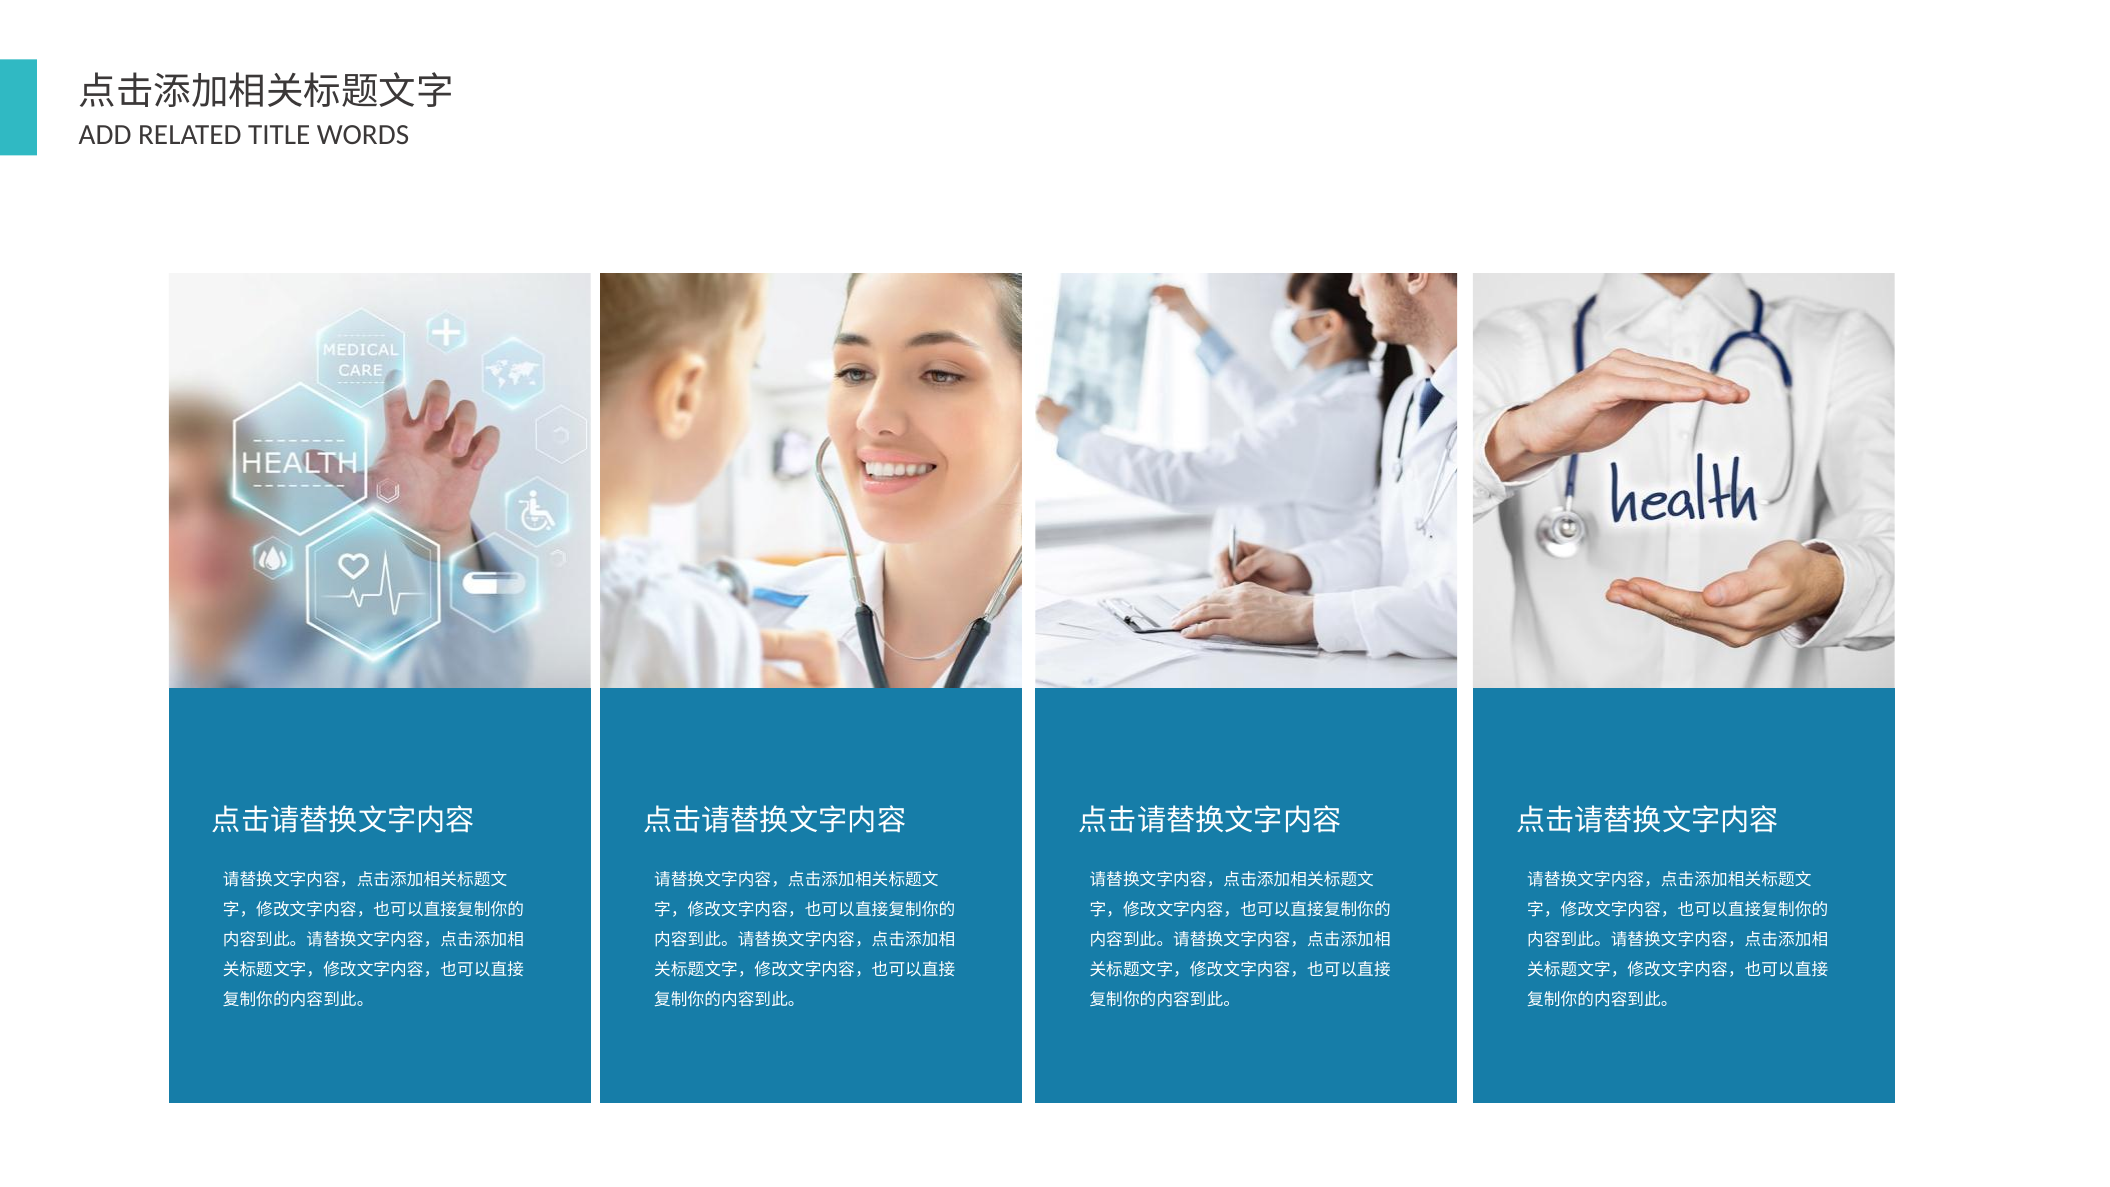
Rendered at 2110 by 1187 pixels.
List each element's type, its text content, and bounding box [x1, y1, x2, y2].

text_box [599, 273, 1022, 1103]
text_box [1035, 273, 1458, 1103]
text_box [168, 273, 591, 1103]
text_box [1472, 273, 1895, 1103]
text_box 点击添加相关标题文字 [62, 59, 470, 121]
text_box ADD RELATED TITLE WORDS [62, 107, 426, 159]
